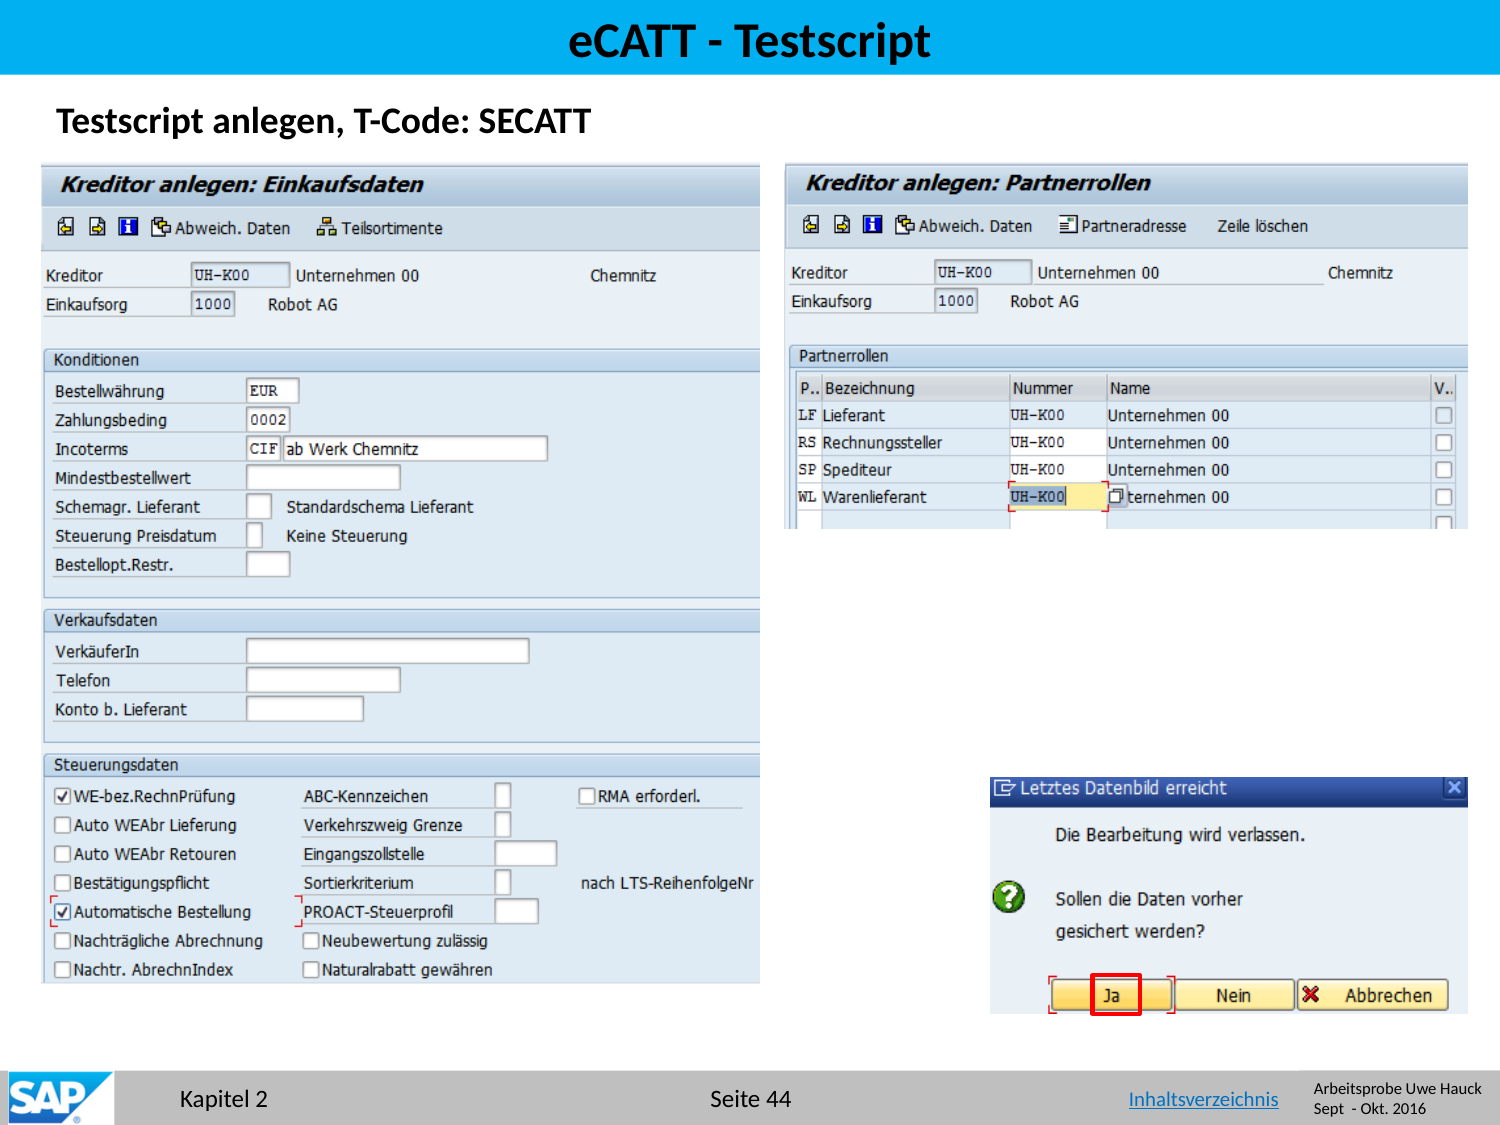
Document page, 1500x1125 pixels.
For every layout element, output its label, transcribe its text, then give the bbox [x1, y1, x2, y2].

text_box Arbeitsprobe Uwe Hauck Sept - Okt. 2016 [1299, 1070, 1500, 1125]
text_box Inhaltsverzeichnis [1106, 1078, 1299, 1118]
text_box Testscript anlegen, T-Code: SECATT [41, 88, 1168, 149]
picture [990, 777, 1468, 1014]
text_box Kapitel 2 Seite 44 [165, 1075, 1105, 1120]
picture [41, 162, 760, 985]
text_box [115, 1070, 1299, 1125]
text_box eCATT - Testscript [0, 0, 1500, 75]
text_box [0, 1070, 6, 1125]
picture [7, 1070, 115, 1125]
picture [784, 162, 1468, 529]
